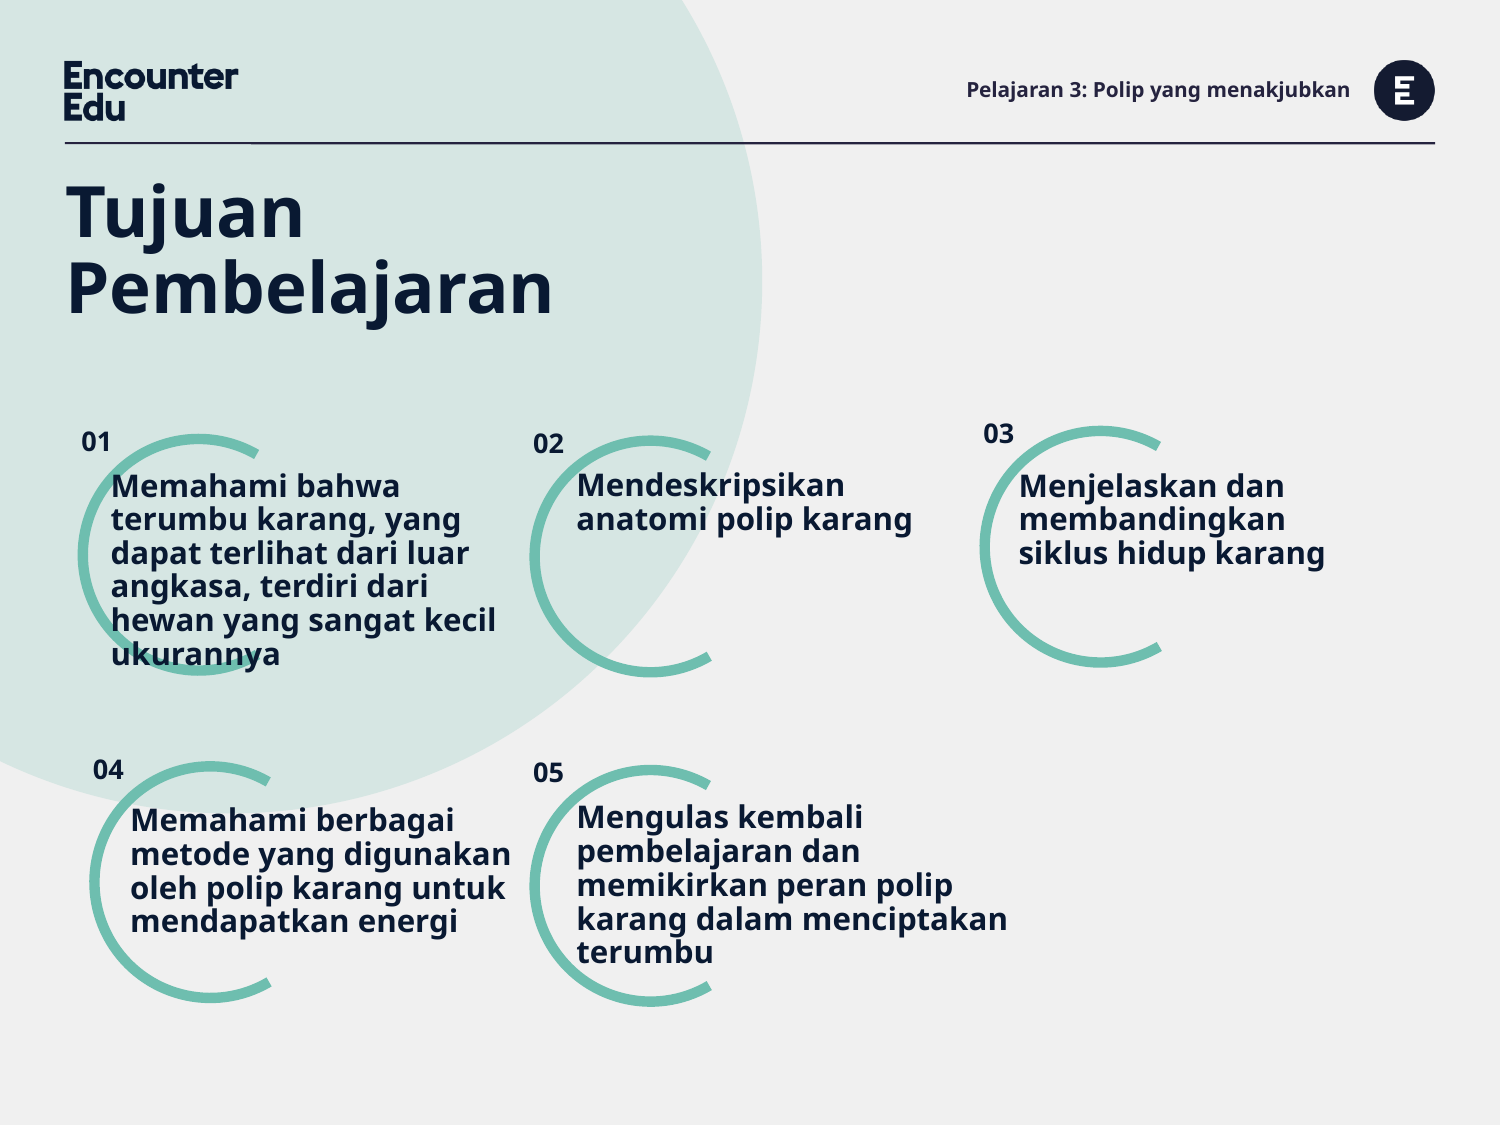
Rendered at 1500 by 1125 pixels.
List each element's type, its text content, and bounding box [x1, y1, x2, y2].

list Memahami berbagai metode yang digunakan oleh polip karang untuk mendapatkan energi [122, 796, 545, 971]
list Menjelaskan dan membandingkan siklus hidup karang [1010, 462, 1386, 636]
list Memahami bahwa terumbu karang, yang dapat terlihat dari luar angkasa, terdiri dari hewan yang sangat kecil ukurannya [102, 462, 545, 636]
title Pelajaran 3: Polip yang menakjubkan [749, 67, 1359, 114]
list Mendeskripsikan anatomi polip karang [568, 461, 944, 636]
list Tujuan Pembelajaran [56, 167, 601, 229]
picture [1372, 58, 1436, 122]
text_box Mengulas kembali pembelajaran dan memikirkan peran polip karang dalam menciptakan terumbu [568, 794, 1057, 968]
picture [60, 59, 243, 122]
